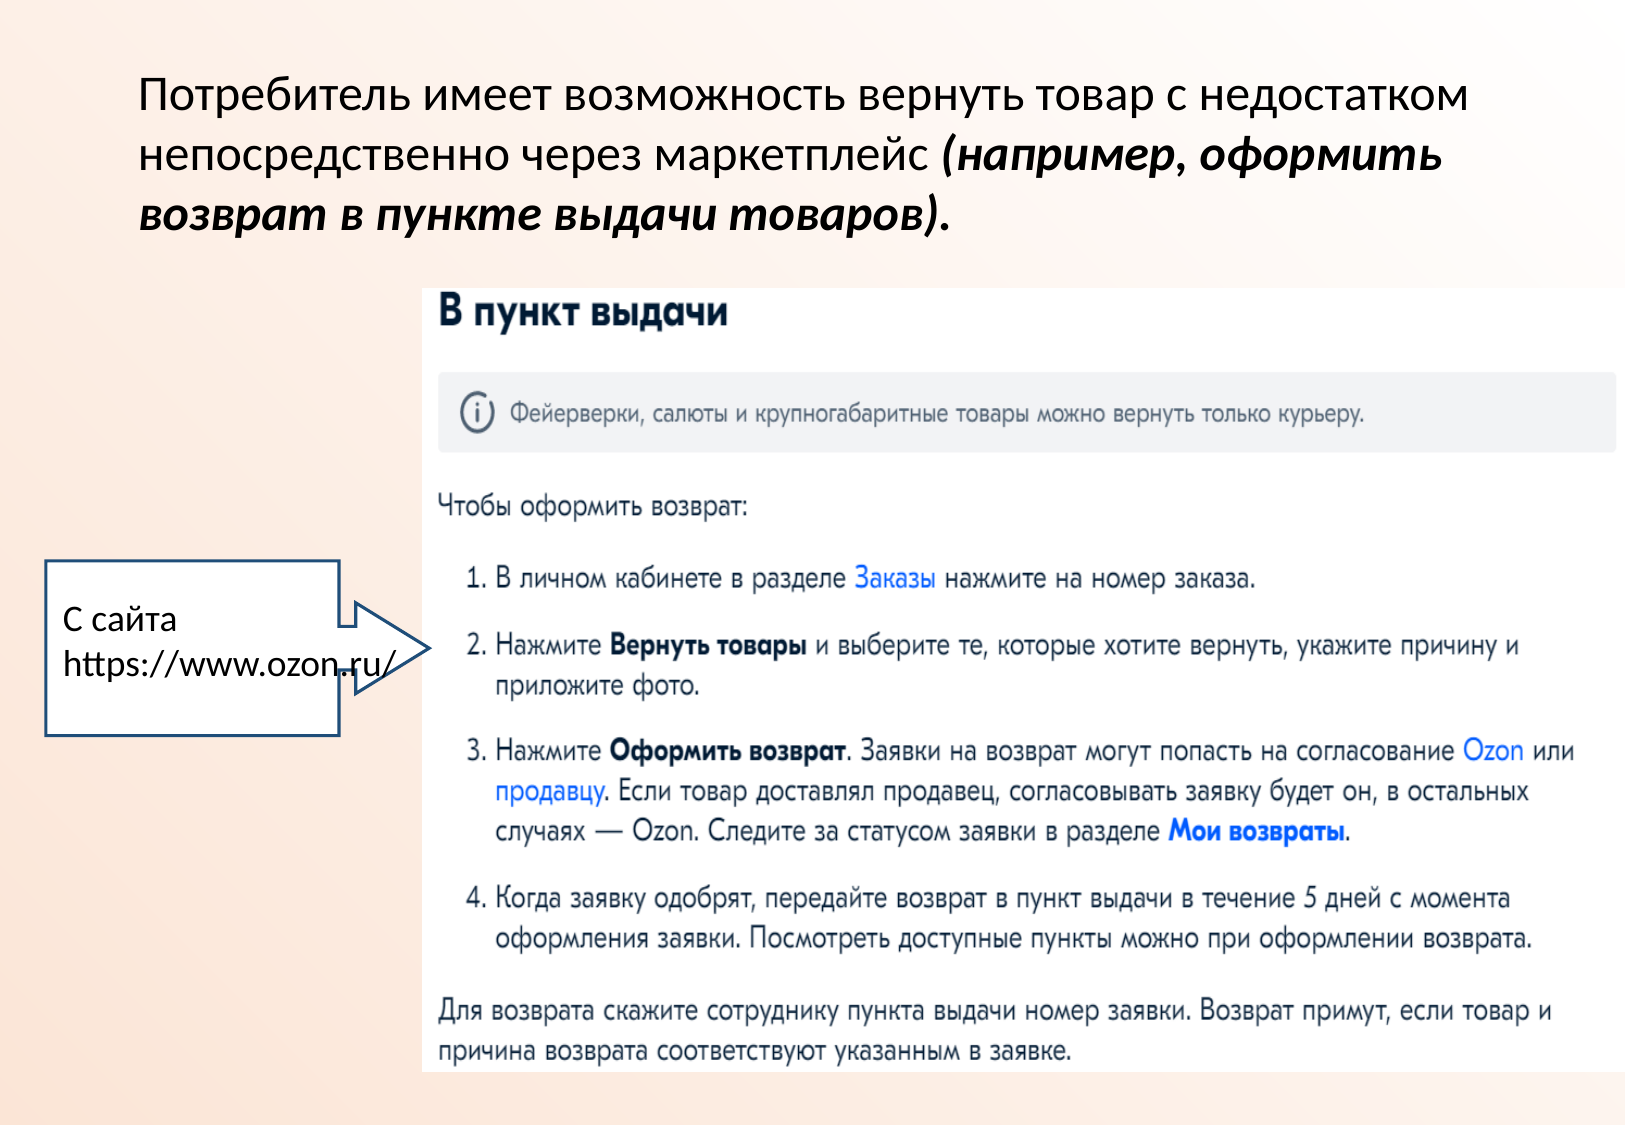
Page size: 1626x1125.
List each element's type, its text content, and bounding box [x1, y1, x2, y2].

text_box Потребитель имеет возможность вернуть товар с недостатком непосредственно через маркетплейс (например, оформить возврат в пункте выдачи товаров). [123, 52, 1523, 248]
picture [422, 288, 1625, 1072]
text_box [44, 559, 341, 737]
text_box [412, 636, 422, 661]
text_box [354, 691, 362, 696]
text_box С сайта https://www.ozon.ru/ [48, 586, 412, 691]
